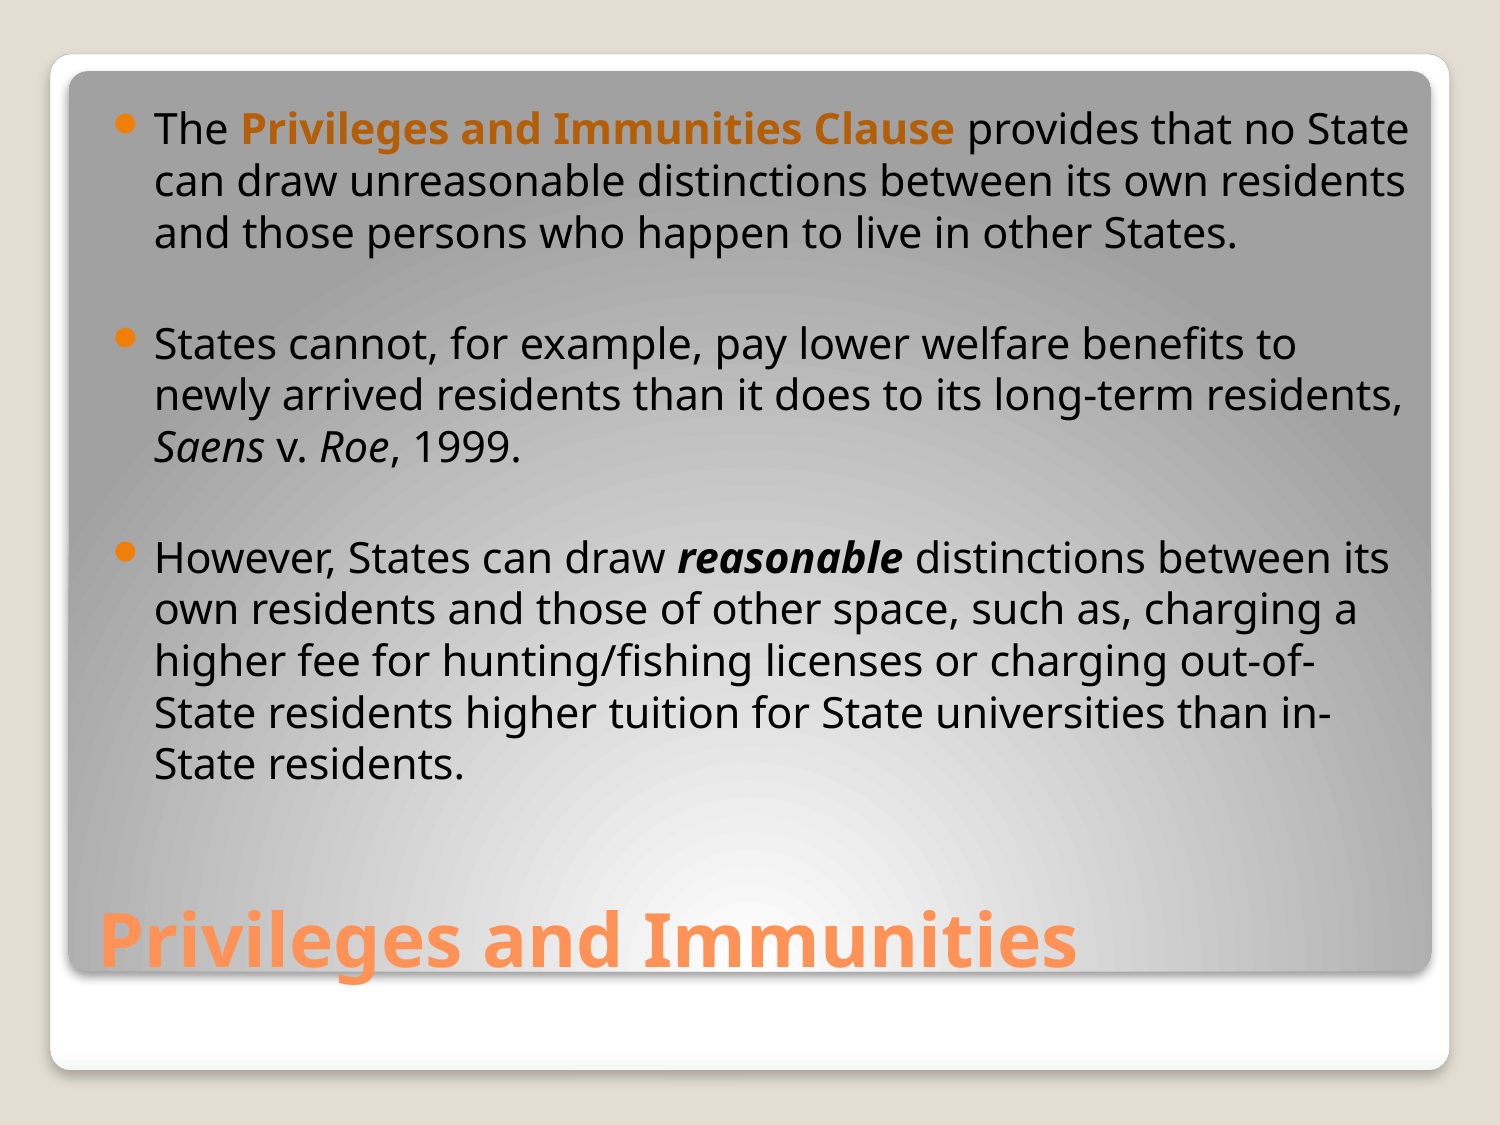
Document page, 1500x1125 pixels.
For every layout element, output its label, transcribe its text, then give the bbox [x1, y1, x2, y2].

title Privileges and Immunities [82, 838, 1425, 990]
list The Privileges and Immunities Clause provides that no State can draw unreasonable distinctions between its own residents and those persons who happen to live in other States. States cannot, for example, pay lower welfare benefits to newly arrived residents than it does to its long-term residents, Saens v. Roe, 1999. However, States can draw reasonable distinctions between its own residents and those of other space, such as, charging a higher fee for hunting/fishing licenses or charging out-of-State residents higher tuition for State universities than in-State residents. [82, 86, 1425, 838]
